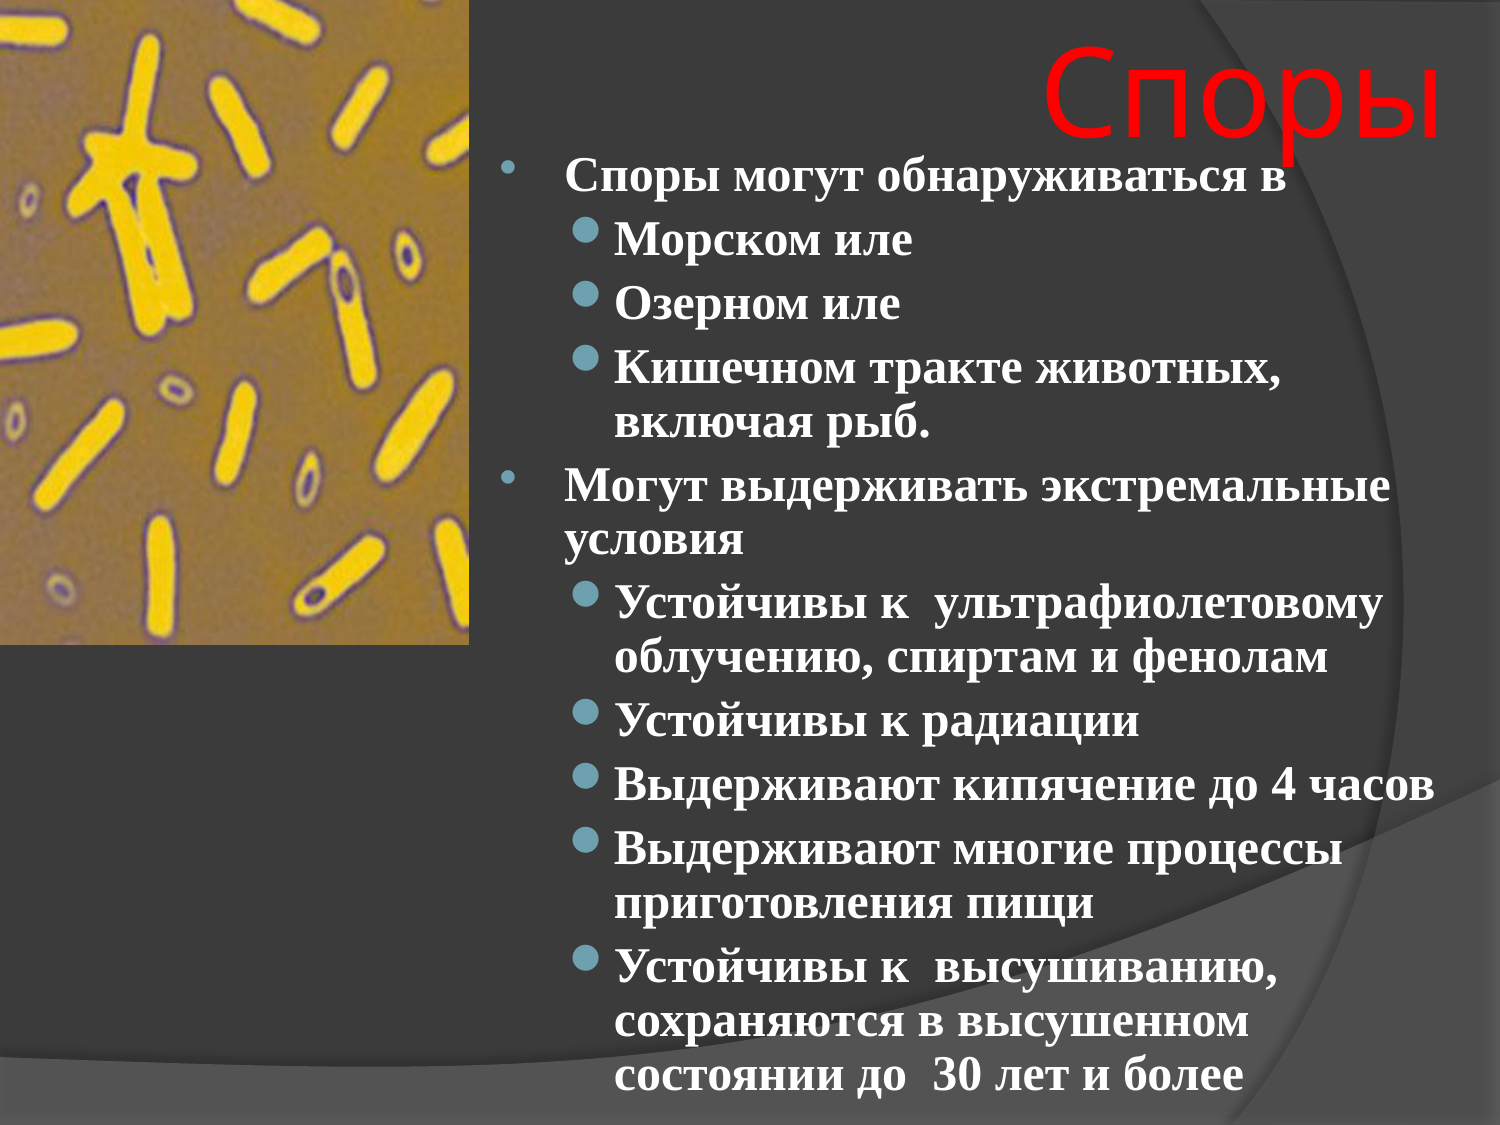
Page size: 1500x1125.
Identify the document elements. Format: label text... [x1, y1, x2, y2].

picture [0, 0, 469, 645]
title Споры [1032, 0, 1500, 140]
list Споры могут обнаруживаться в Морском иле Озерном иле Кишечном тракте животных, включая рыб. Могут выдерживать экстремальные условия Устойчивы к ультрафиолетовому облучению, спиртам и фенолам Устойчивы к радиации Выдерживают кипячение до 4 часов Выдерживают многие процессы приготовления пищи Устойчивы к высушиванию, сохраняются в высушенном состоянии до 30 лет и более [480, 140, 1500, 1125]
